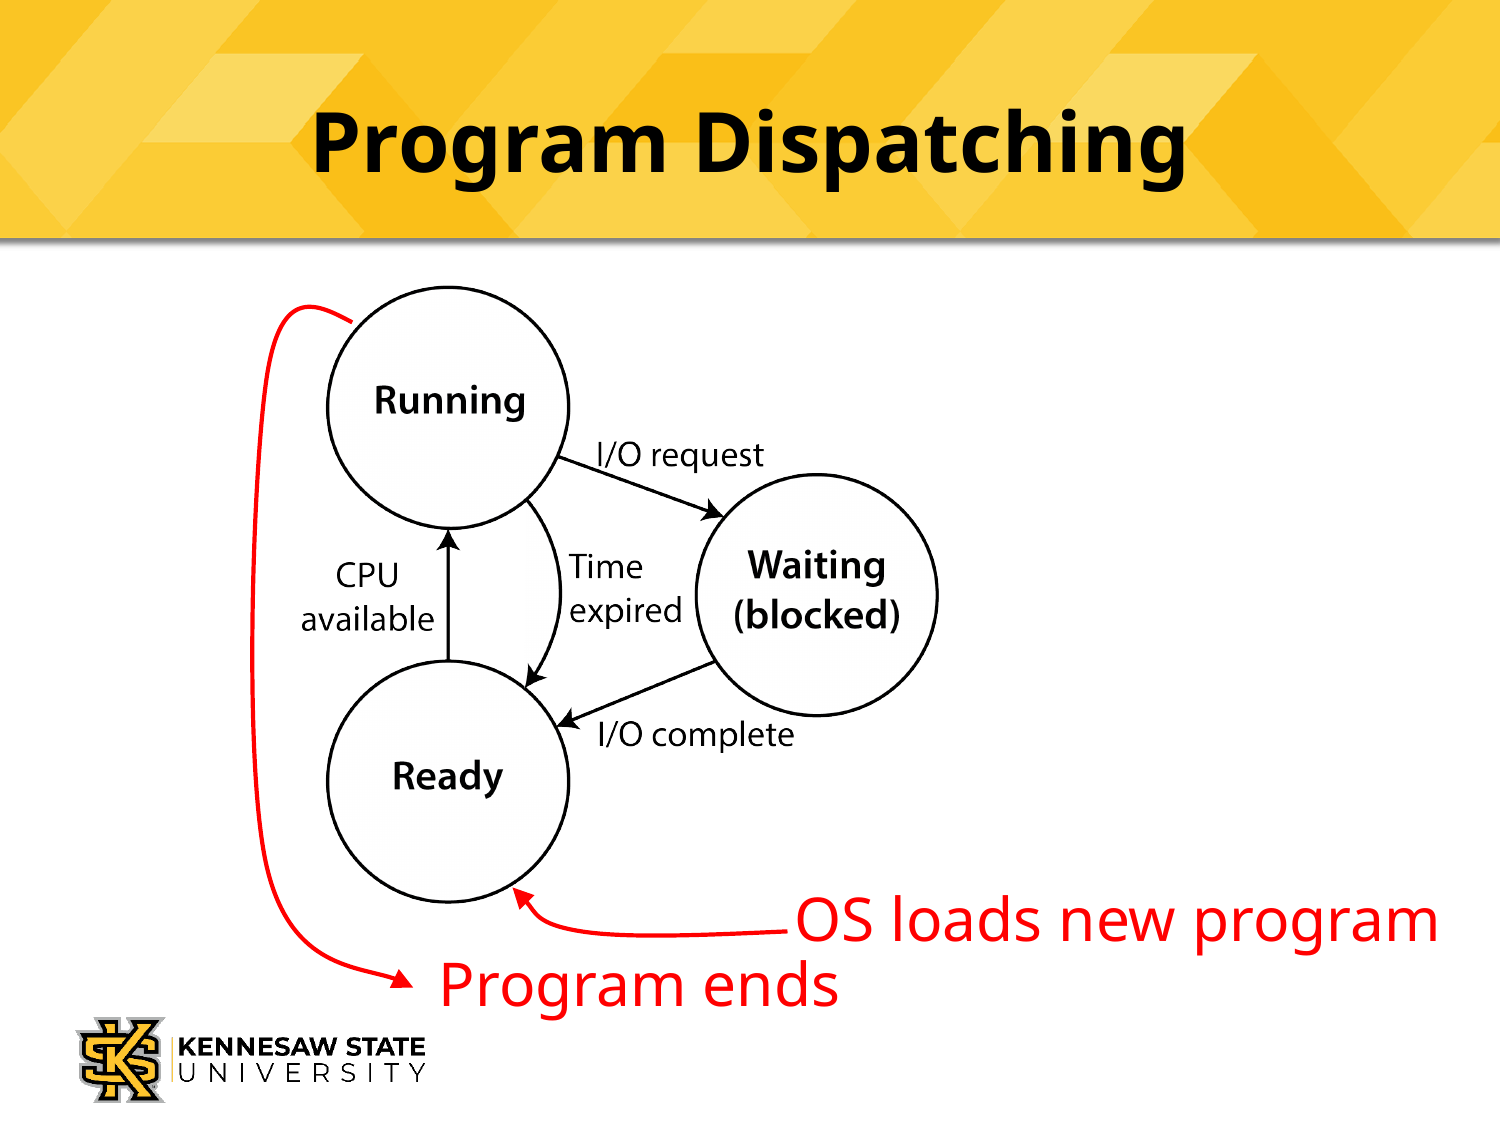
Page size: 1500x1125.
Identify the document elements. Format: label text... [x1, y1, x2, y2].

picture [299, 285, 939, 904]
text_box OS loads new program [776, 872, 1489, 963]
text_box [252, 311, 414, 988]
text_box Program ends [420, 936, 1133, 1028]
picture [0, 0, 1500, 251]
text_box [534, 912, 776, 936]
title Program Dispatching [75, 45, 1425, 233]
picture [75, 1017, 425, 1103]
